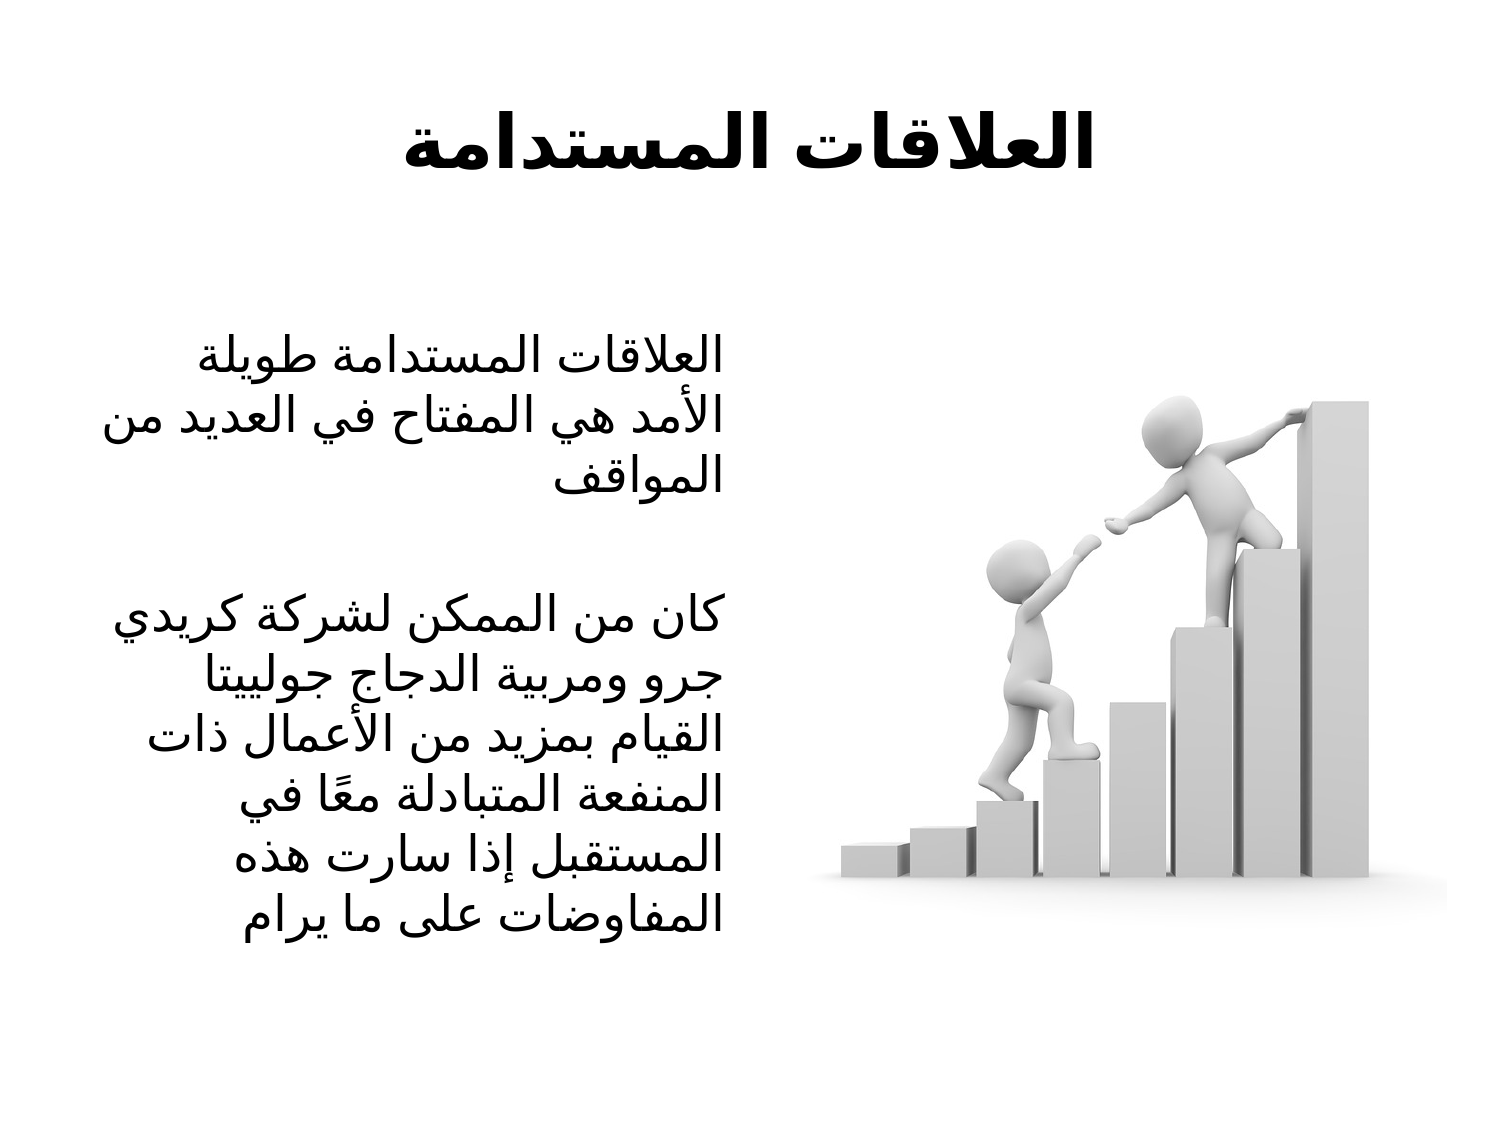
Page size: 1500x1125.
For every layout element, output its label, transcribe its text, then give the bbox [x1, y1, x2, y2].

list العلاقات المستدامة طويلة الأمد هي المفتاح في العديد من المواقف كان من الممكن لشركة كريدي جرو ومربية الدجاج جولييتا القيام بمزيد من الأعمال ذات المنفعة المتبادلة معًا في المستقبل إذا سارت هذه المفاوضات على ما يرام [75, 314, 798, 1057]
picture [761, 266, 1448, 953]
title العلاقات المستدامة [75, 45, 1425, 233]
